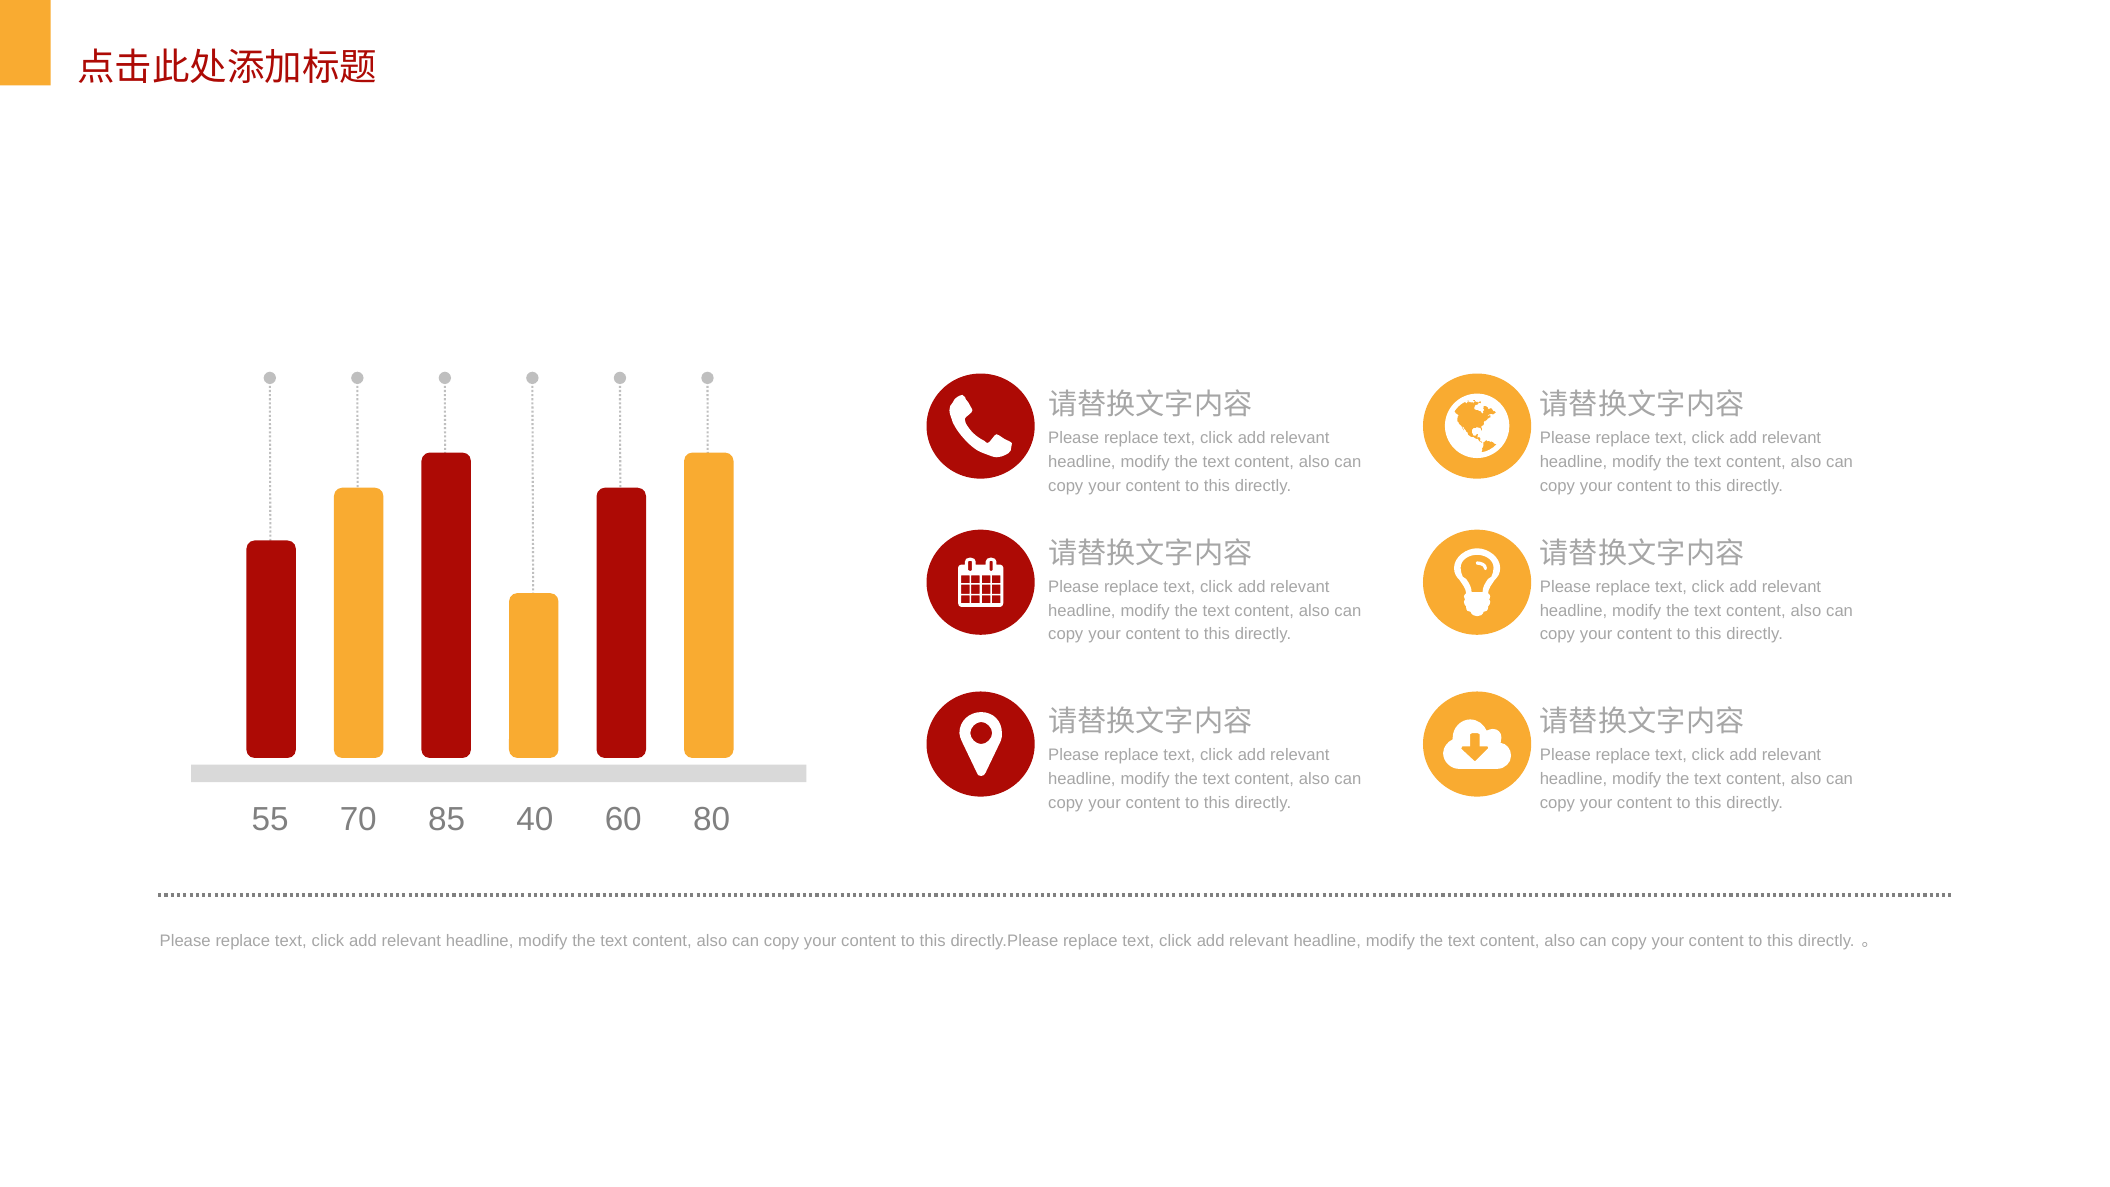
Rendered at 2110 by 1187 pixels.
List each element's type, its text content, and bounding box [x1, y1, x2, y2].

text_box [926, 691, 1035, 797]
text_box 80 [692, 789, 731, 837]
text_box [1048, 695, 1383, 811]
text_box Please replace text, click add relevant headline, modify the text content, also can copy your content to this directly.Please replace text, click add relevant headline, modify the text content, also can copy your content to this directly.。 [159, 925, 1950, 950]
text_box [1539, 527, 1874, 643]
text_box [1422, 373, 1532, 479]
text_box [684, 377, 734, 758]
text_box 点击此处添加标题 [62, 35, 417, 94]
text_box 60 [604, 789, 642, 837]
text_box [1422, 691, 1532, 797]
text_box 40 [516, 789, 554, 837]
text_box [926, 373, 1035, 479]
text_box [596, 377, 646, 758]
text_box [509, 377, 559, 758]
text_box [333, 377, 384, 758]
text_box 70 [339, 789, 377, 837]
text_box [926, 529, 1035, 635]
text_box 55 [251, 789, 289, 837]
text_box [1048, 527, 1383, 643]
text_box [421, 377, 471, 758]
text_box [1539, 695, 1874, 811]
text_box [190, 763, 807, 783]
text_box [246, 377, 296, 758]
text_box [1048, 378, 1392, 494]
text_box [1422, 529, 1532, 635]
text_box 85 [428, 789, 466, 837]
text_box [1539, 378, 1874, 494]
